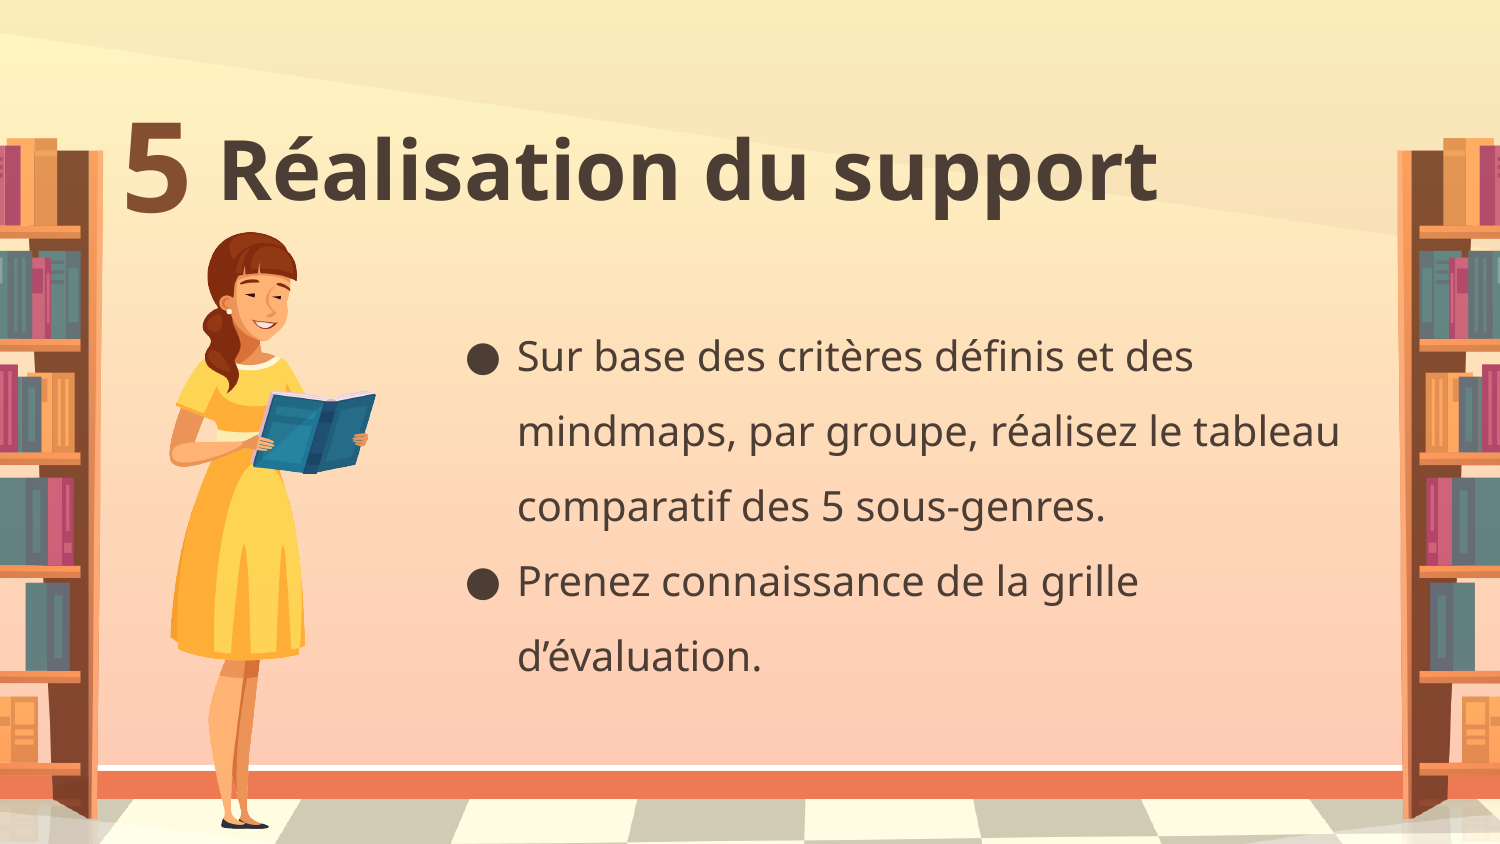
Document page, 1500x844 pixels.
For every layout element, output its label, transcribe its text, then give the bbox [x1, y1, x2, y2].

title Réalisation du support [202, 64, 1327, 289]
title 5 [63, 100, 251, 224]
picture [0, 0, 1500, 844]
subtitle Sur base des critères définis et des mindmaps, par groupe, réalisez le tableau comparatif des 5 sous-genres. Prenez connaissance de la grille d’évaluation. [426, 289, 1365, 772]
